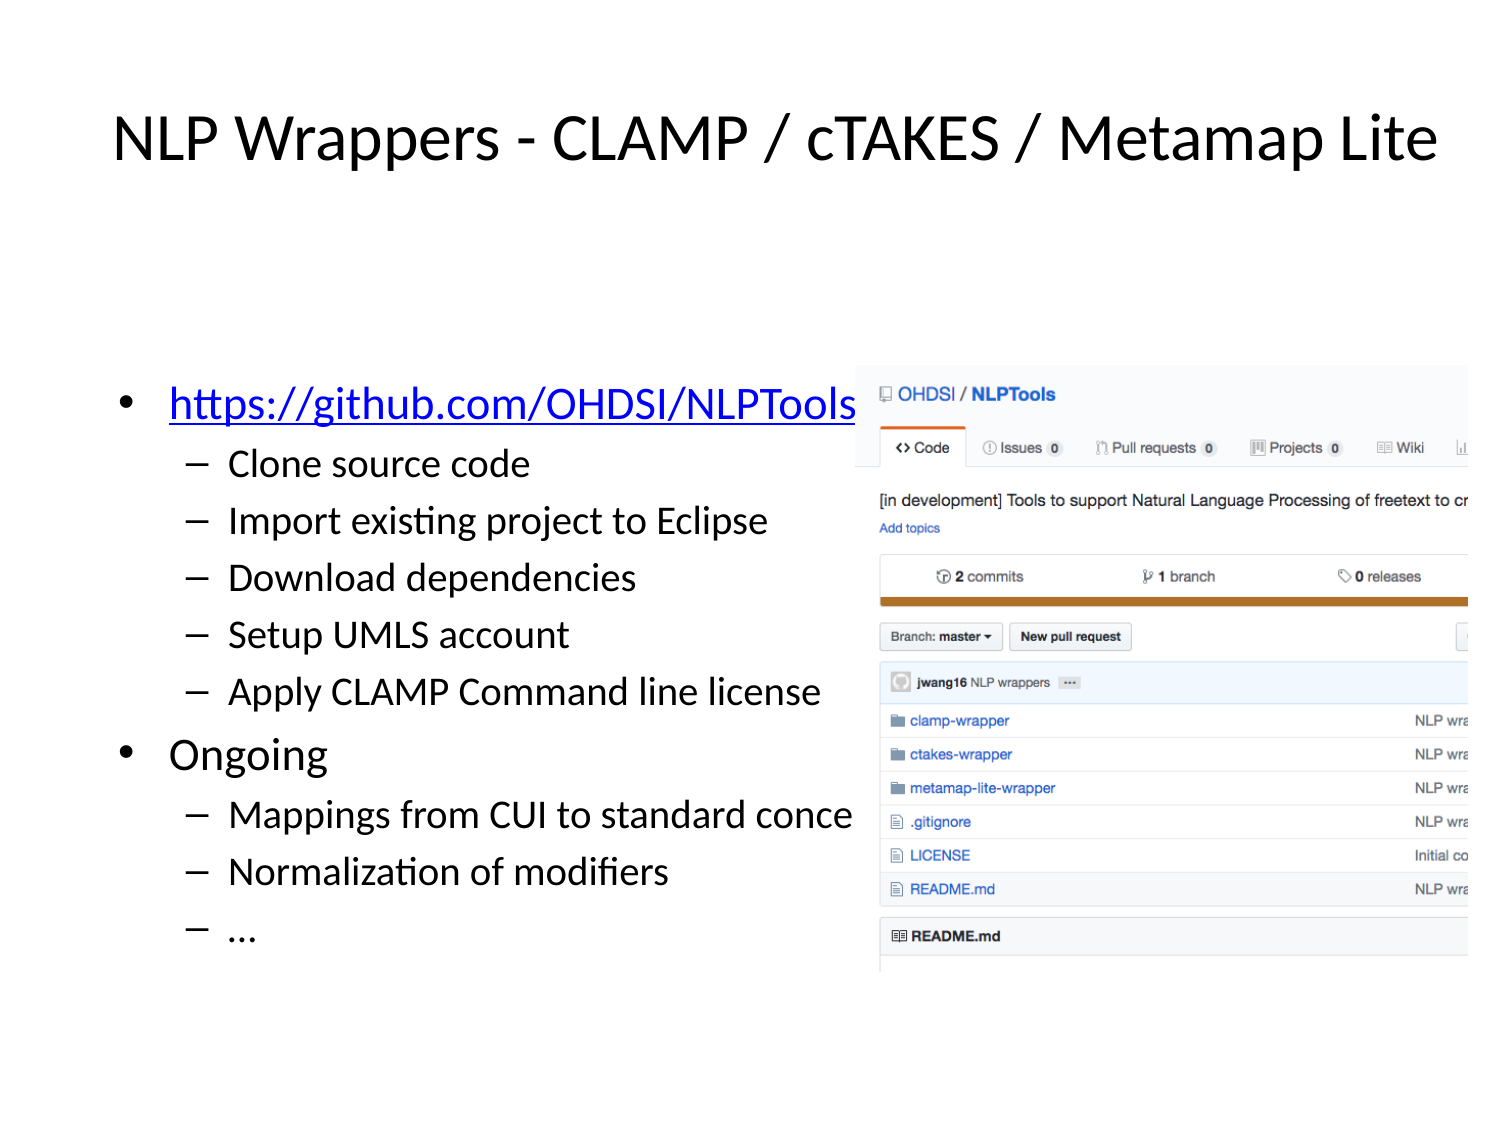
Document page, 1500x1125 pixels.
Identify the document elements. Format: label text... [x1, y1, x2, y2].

title NLP Wrappers - CLAMP / cTAKES / Metamap Lite [85, 51, 1468, 215]
picture [855, 364, 1469, 972]
list https://github.com/OHDSI/NLPTools Clone source code Import existing project to Eclipse Download dependencies Setup UMLS account Apply CLAMP Command line license Ongoing Mappings from CUI to standard concept id Normalization of modifiers … [103, 365, 853, 960]
